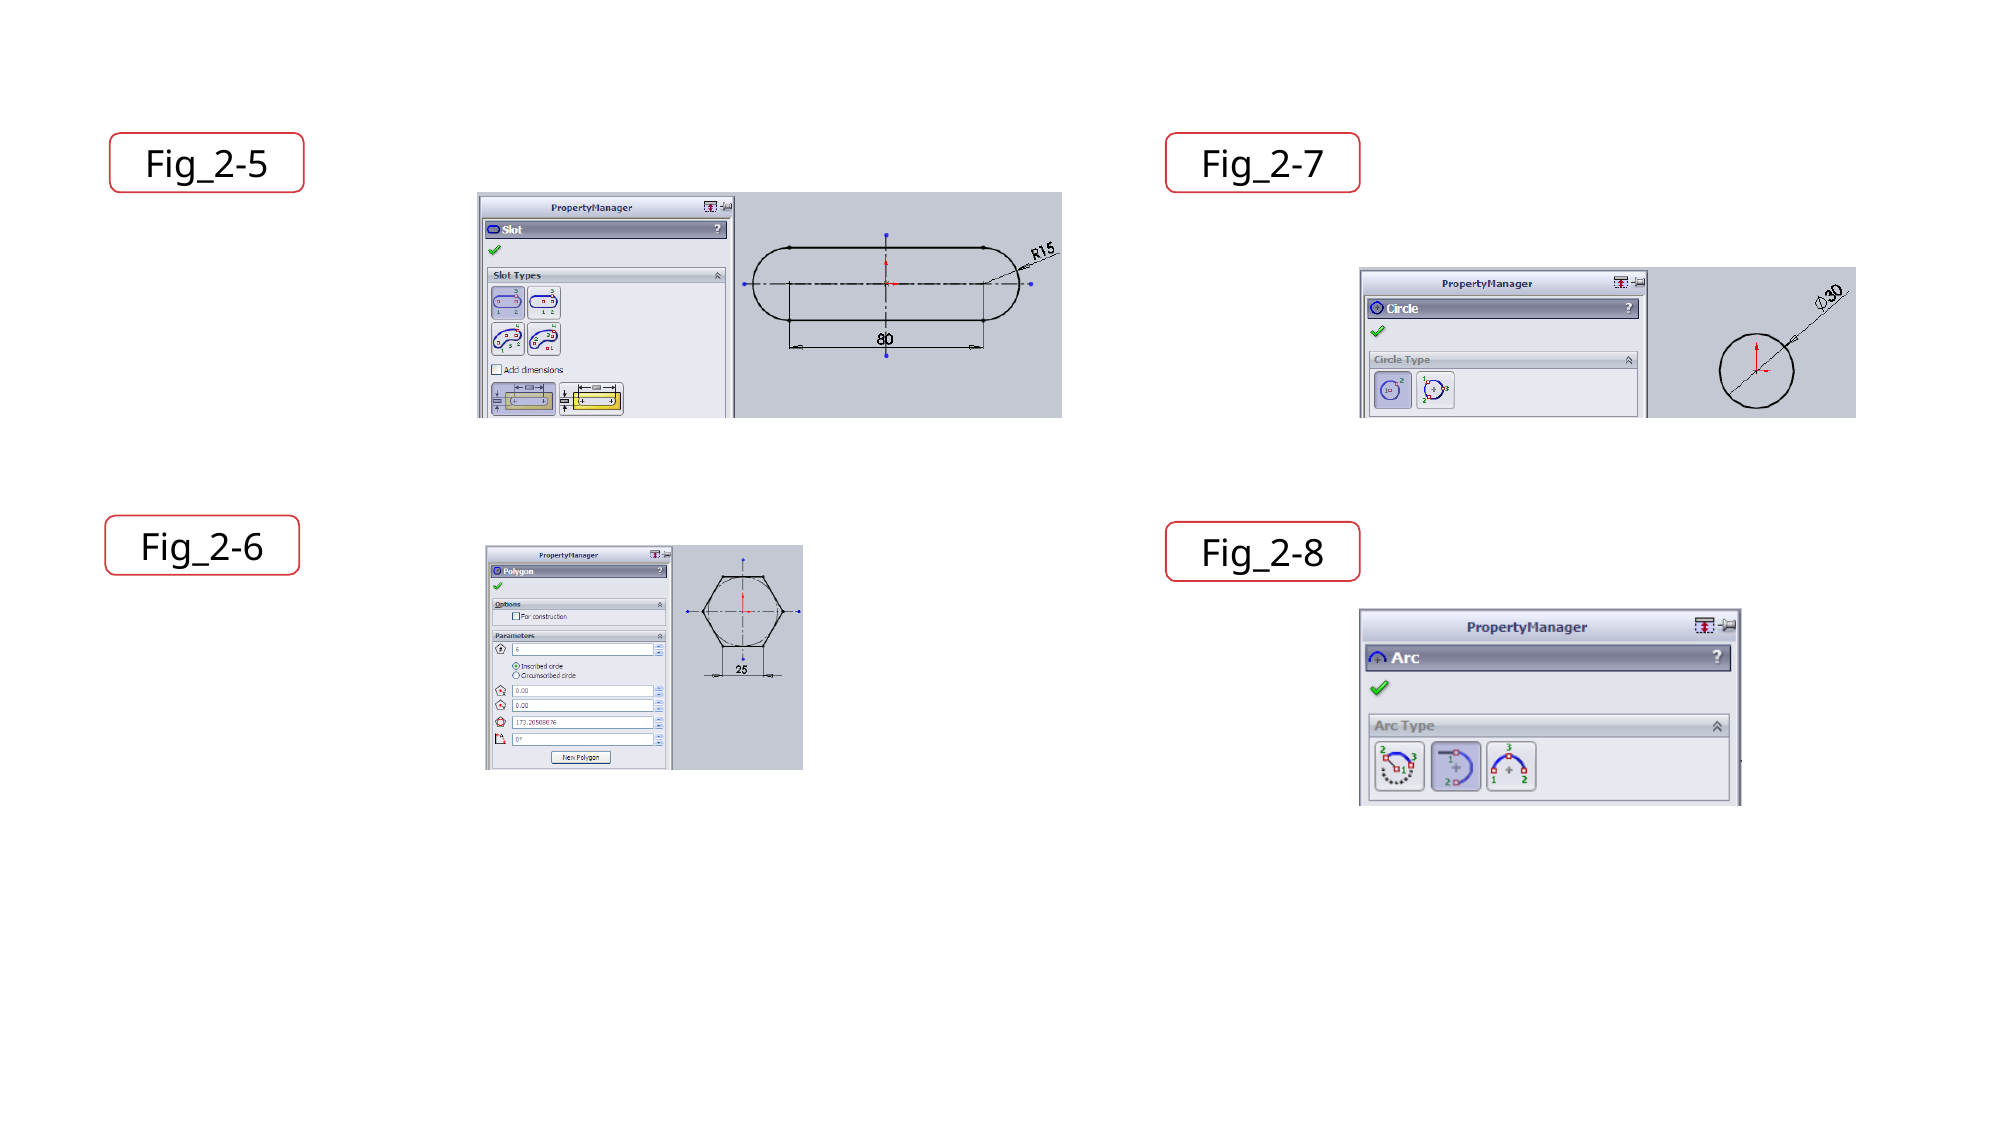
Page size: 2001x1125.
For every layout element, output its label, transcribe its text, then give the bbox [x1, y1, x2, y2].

picture [484, 544, 803, 771]
picture [1359, 608, 1742, 806]
text_box Fig_2-6 [104, 514, 301, 576]
text_box Fig_2-5 [108, 132, 305, 194]
text_box Fig_2-7 [1164, 132, 1361, 194]
picture [477, 191, 1063, 419]
picture [1359, 266, 1856, 419]
text_box Fig_2-8 [1164, 520, 1361, 582]
